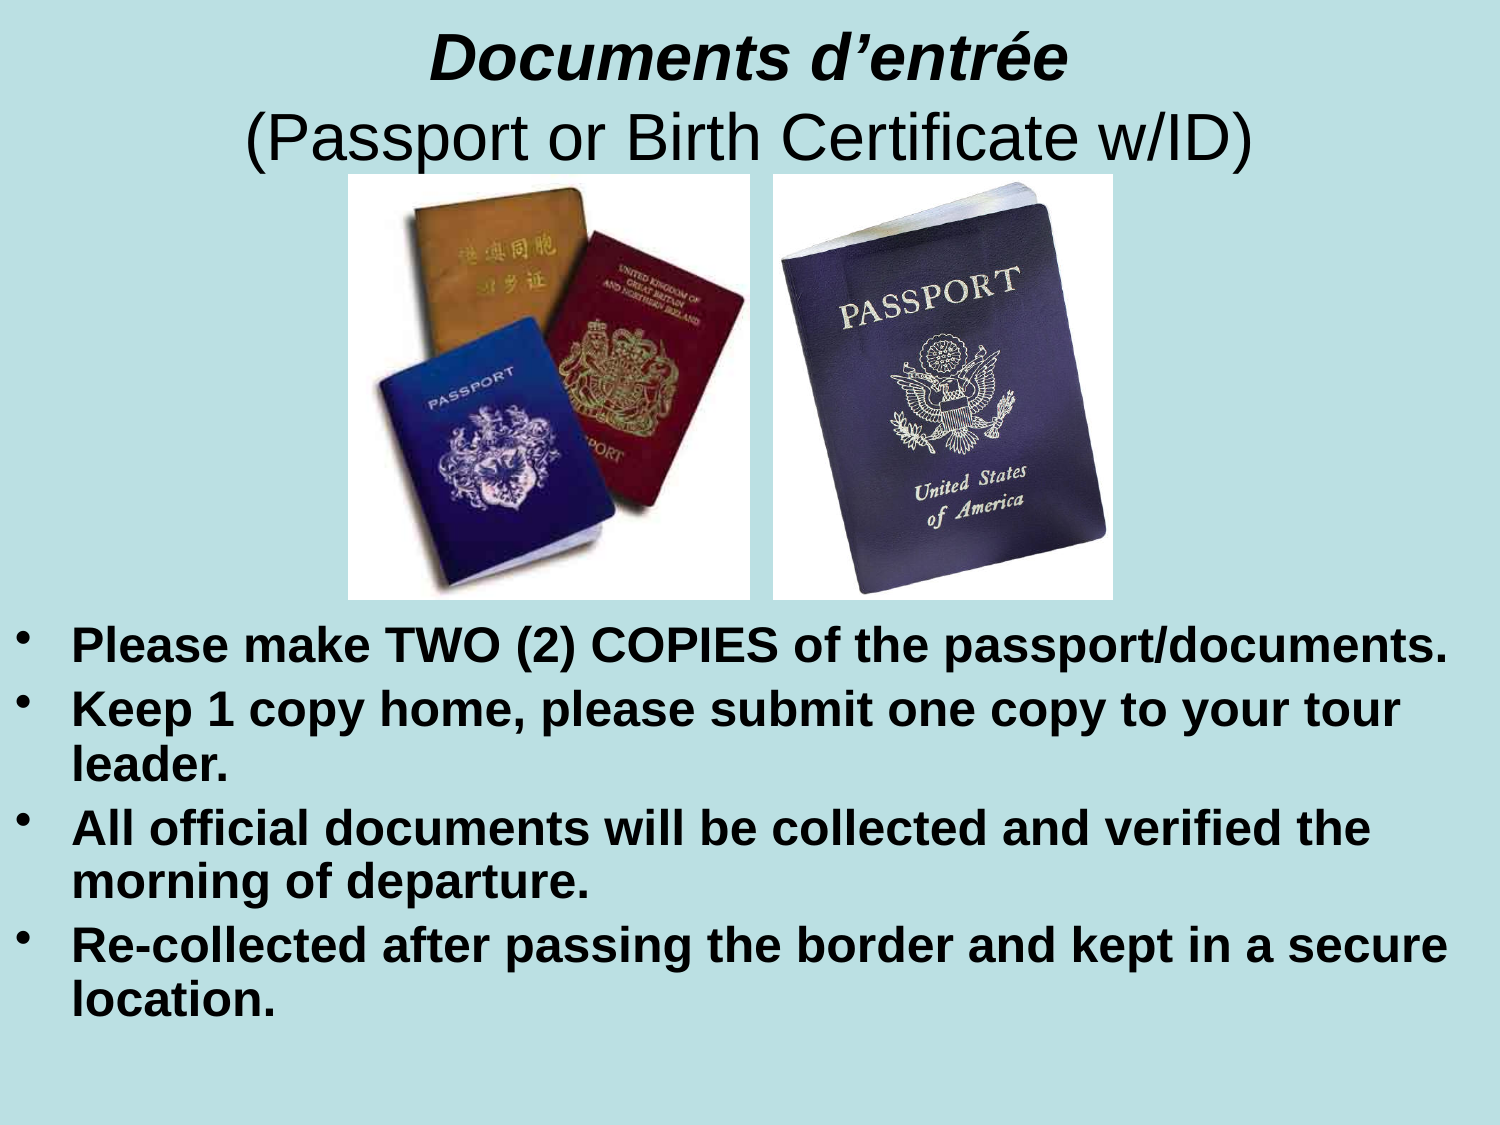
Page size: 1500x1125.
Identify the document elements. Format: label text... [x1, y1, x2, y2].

picture [773, 174, 1113, 601]
title Documents d’entrée (Passport or Birth Certificate w/ID) [0, 0, 1500, 188]
picture [348, 174, 750, 600]
text_box Please make TWO (2) COPIES of the passport/documents. Keep 1 copy home, please submit one copy to your tour leader. All official documents will be collected and verified the morning of departure. Re-collected after passing the border and kept in a secure location. [0, 612, 1500, 1063]
